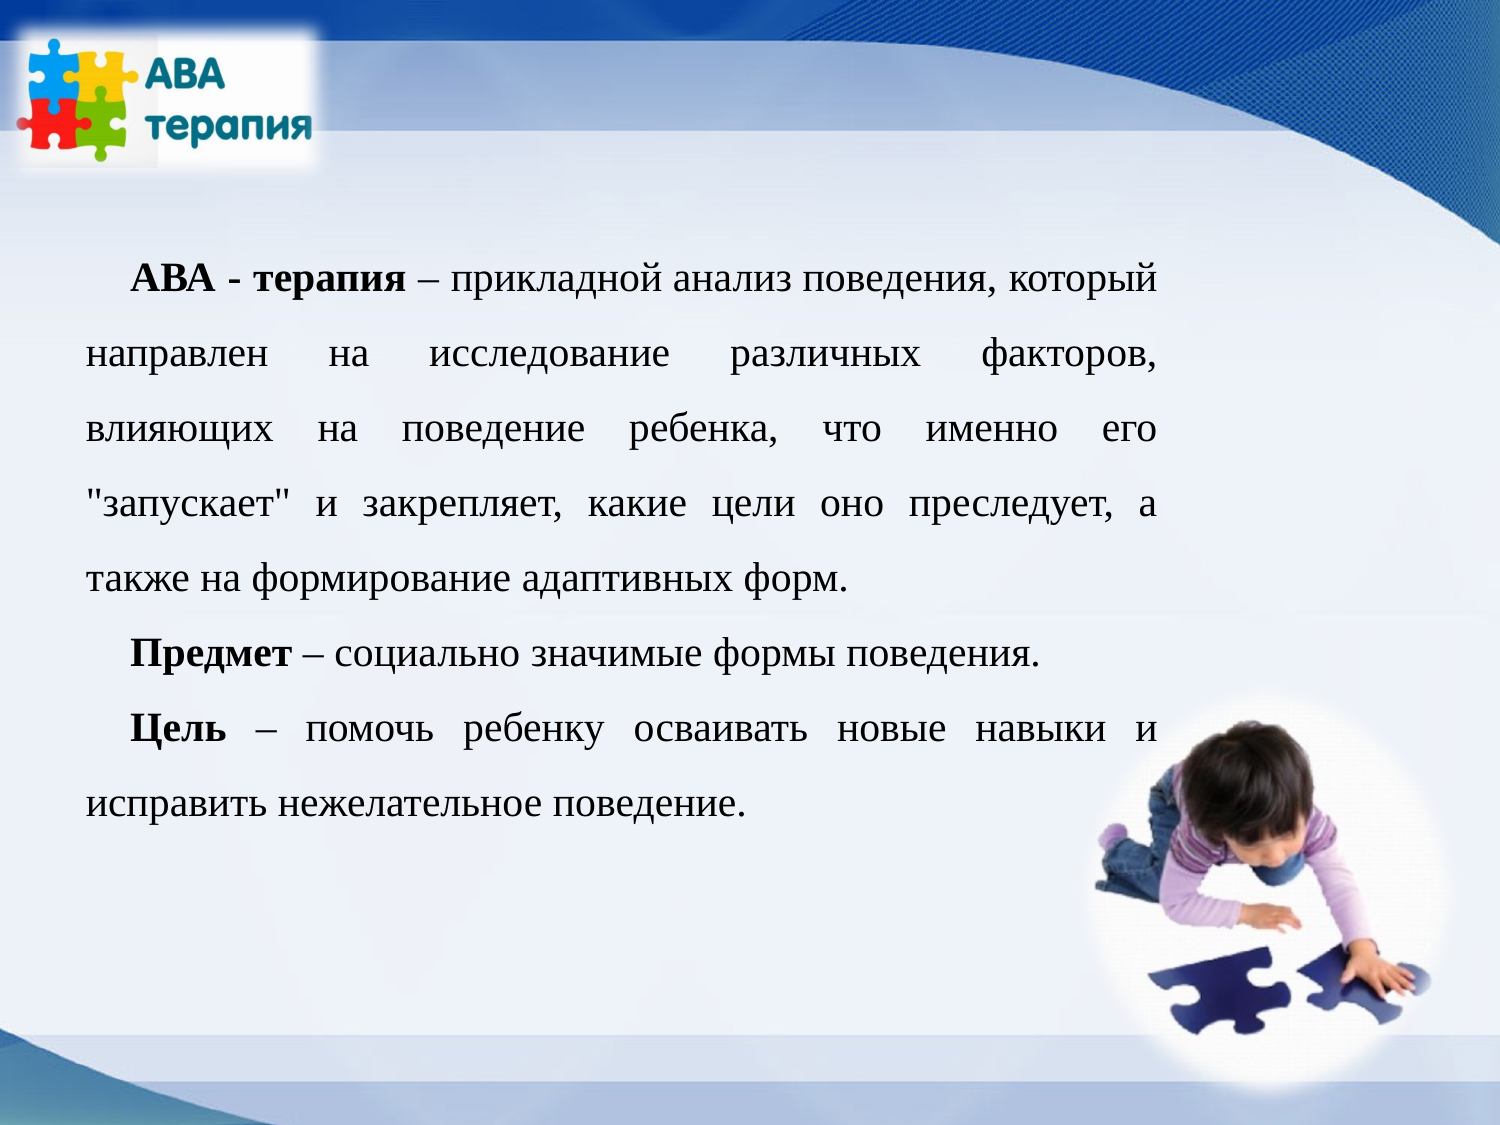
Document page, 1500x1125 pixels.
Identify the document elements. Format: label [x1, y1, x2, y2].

picture [0, 11, 335, 188]
picture [1068, 674, 1469, 1111]
list [0, 0, 1500, 1125]
